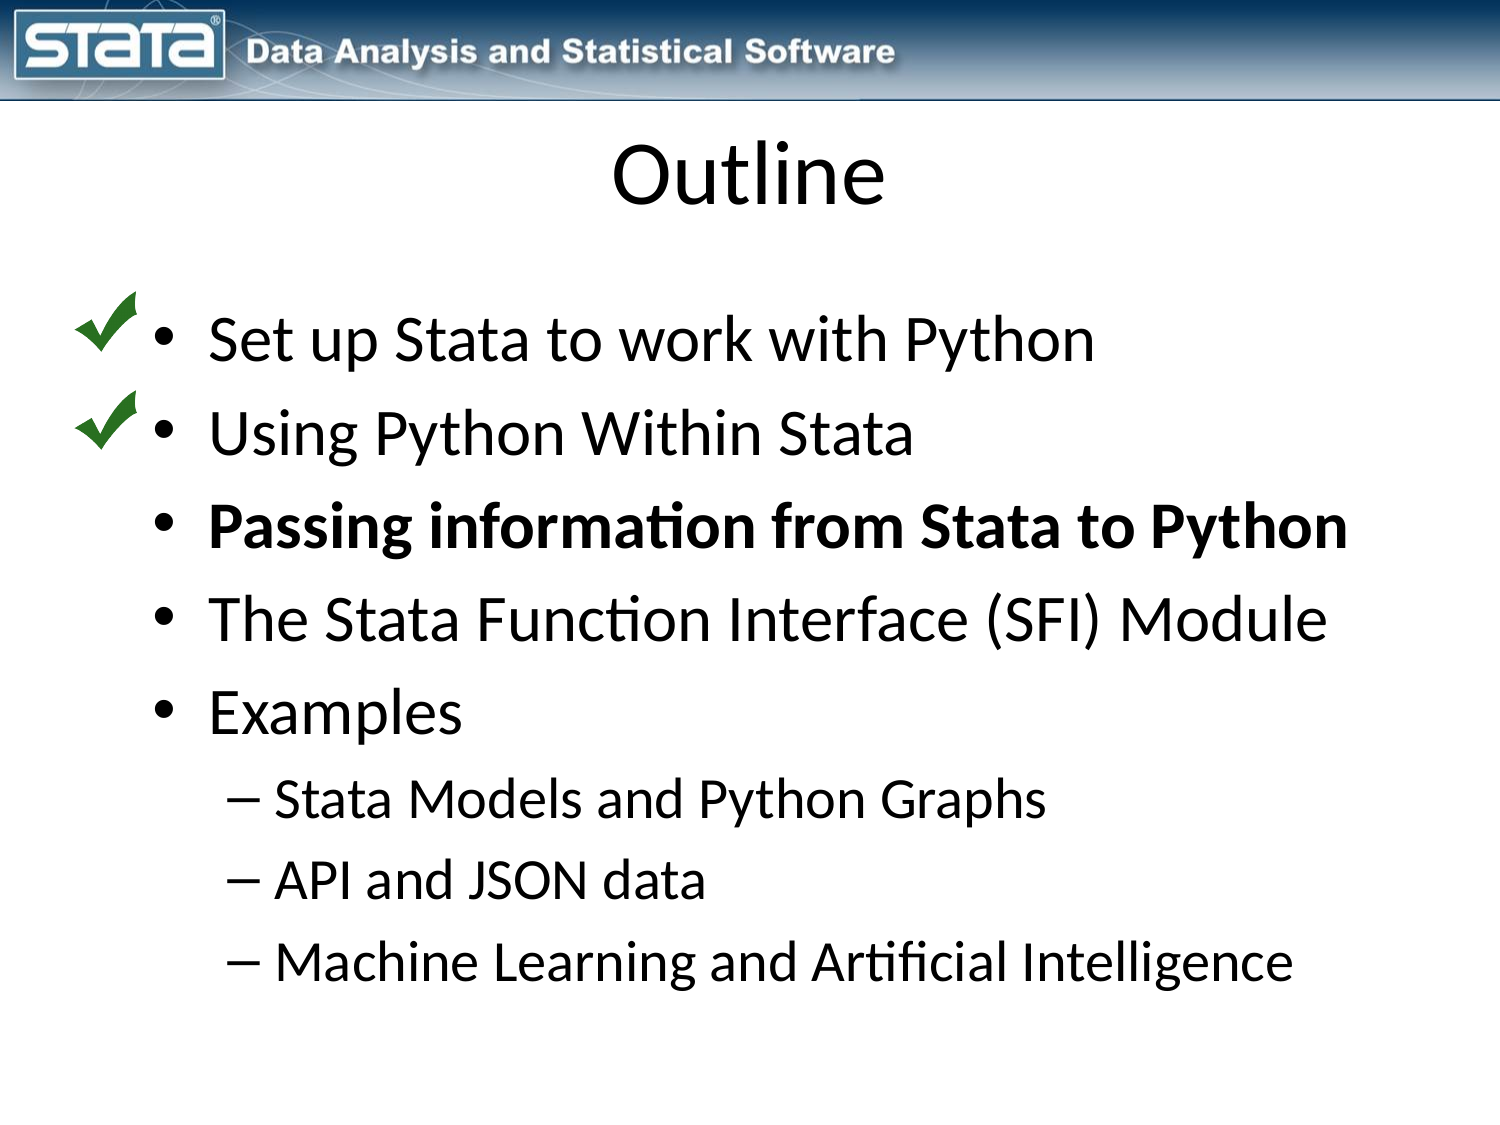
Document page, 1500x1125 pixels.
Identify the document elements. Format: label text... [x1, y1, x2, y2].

picture [74, 291, 138, 352]
title Outline [74, 97, 1425, 238]
picture [74, 389, 138, 450]
list Set up Stata to work with Python Using Python Within Stata Passing information from Stata to Python The Stata Function Interface (SFI) Module Examples Stata Models and Python Graphs API and JSON data Machine Learning and Artificial Intelligence [137, 287, 1450, 955]
picture [0, 0, 1500, 101]
